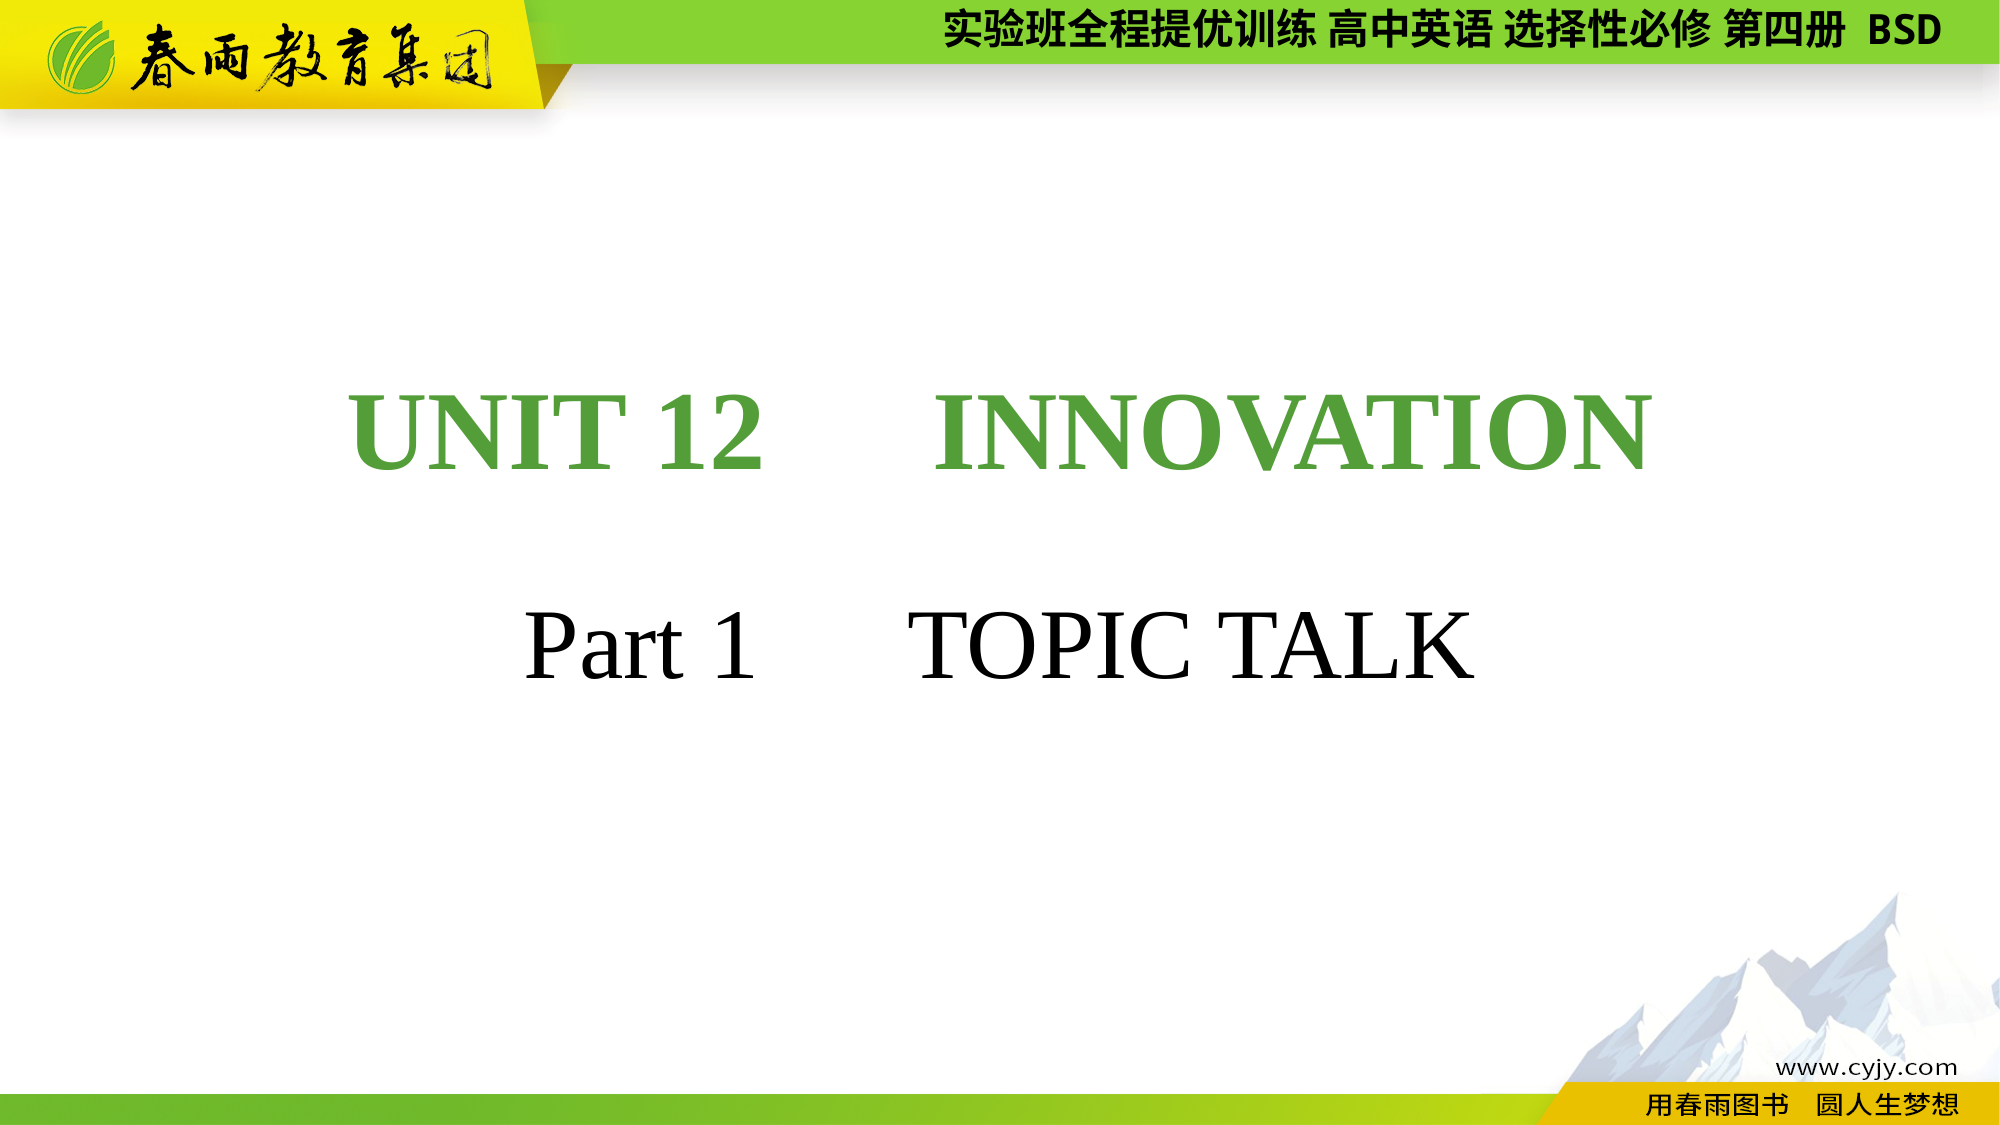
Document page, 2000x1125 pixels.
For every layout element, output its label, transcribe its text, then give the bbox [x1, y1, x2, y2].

text_box Part 1 TOPIC TALK [54, 511, 1946, 706]
text_box UNIT 12 INNOVATION [54, 282, 1946, 500]
picture [0, 0, 2000, 1125]
